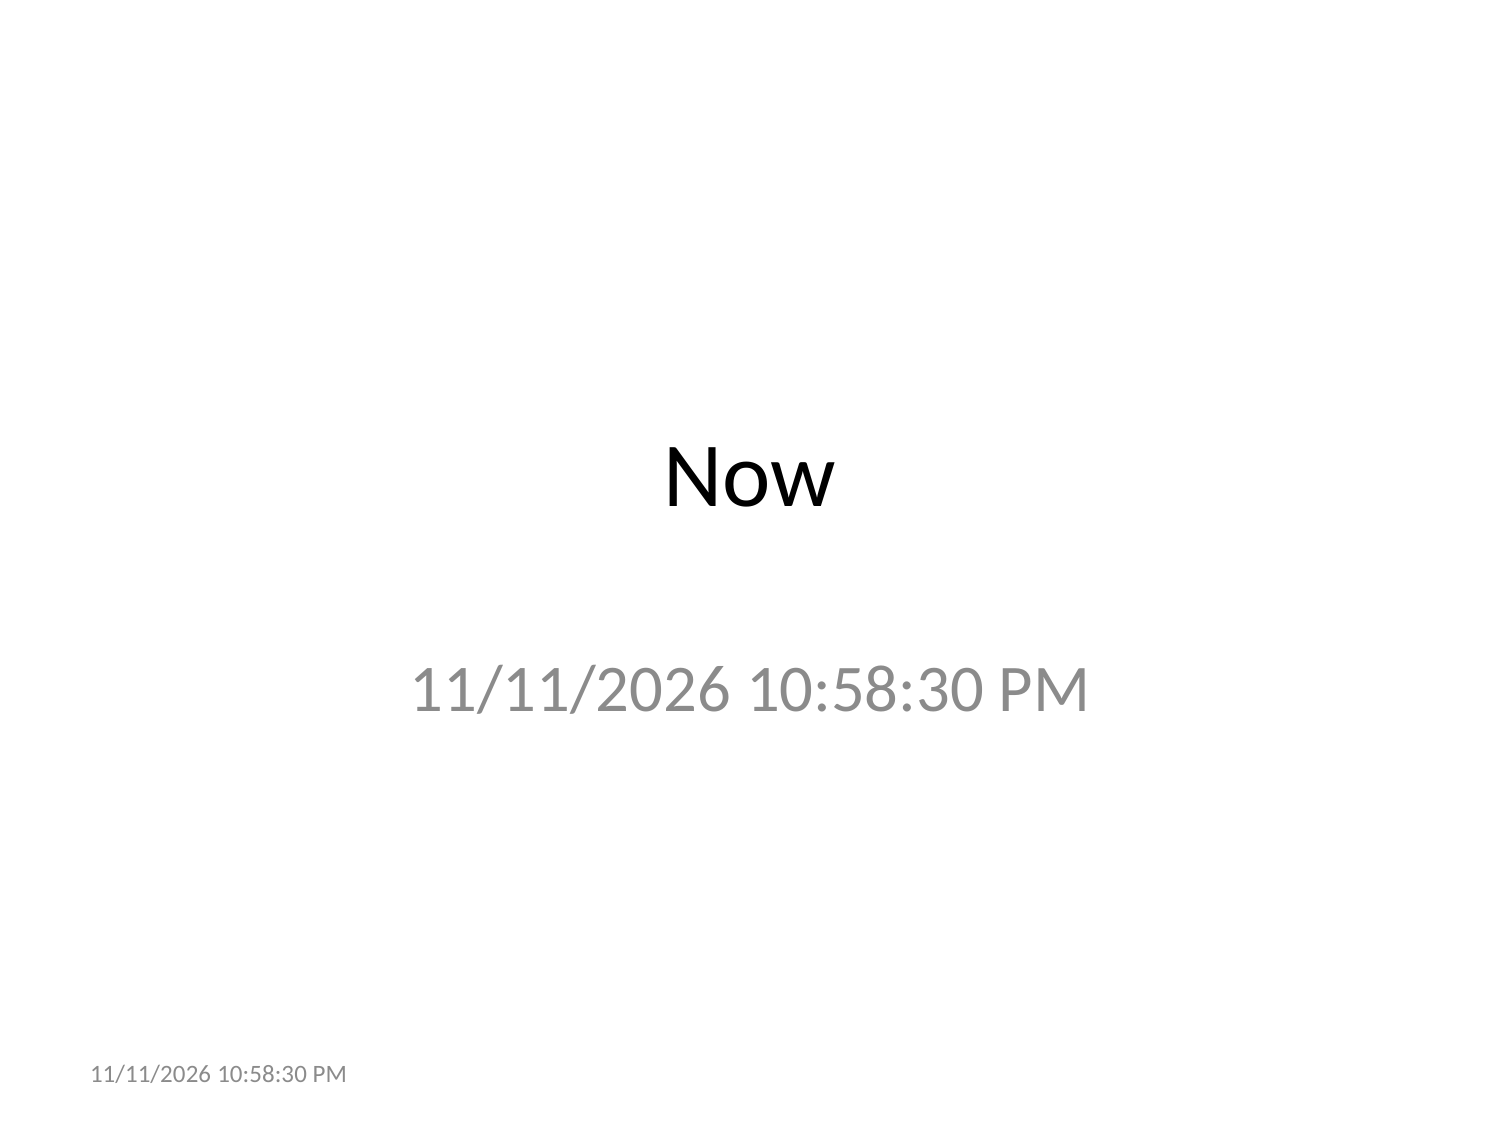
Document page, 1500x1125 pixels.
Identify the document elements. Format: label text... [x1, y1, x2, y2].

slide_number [75, 1042, 425, 1103]
subtitle 2011-12-19 10:20:04 AM [225, 637, 1275, 925]
title Now [112, 349, 1388, 591]
